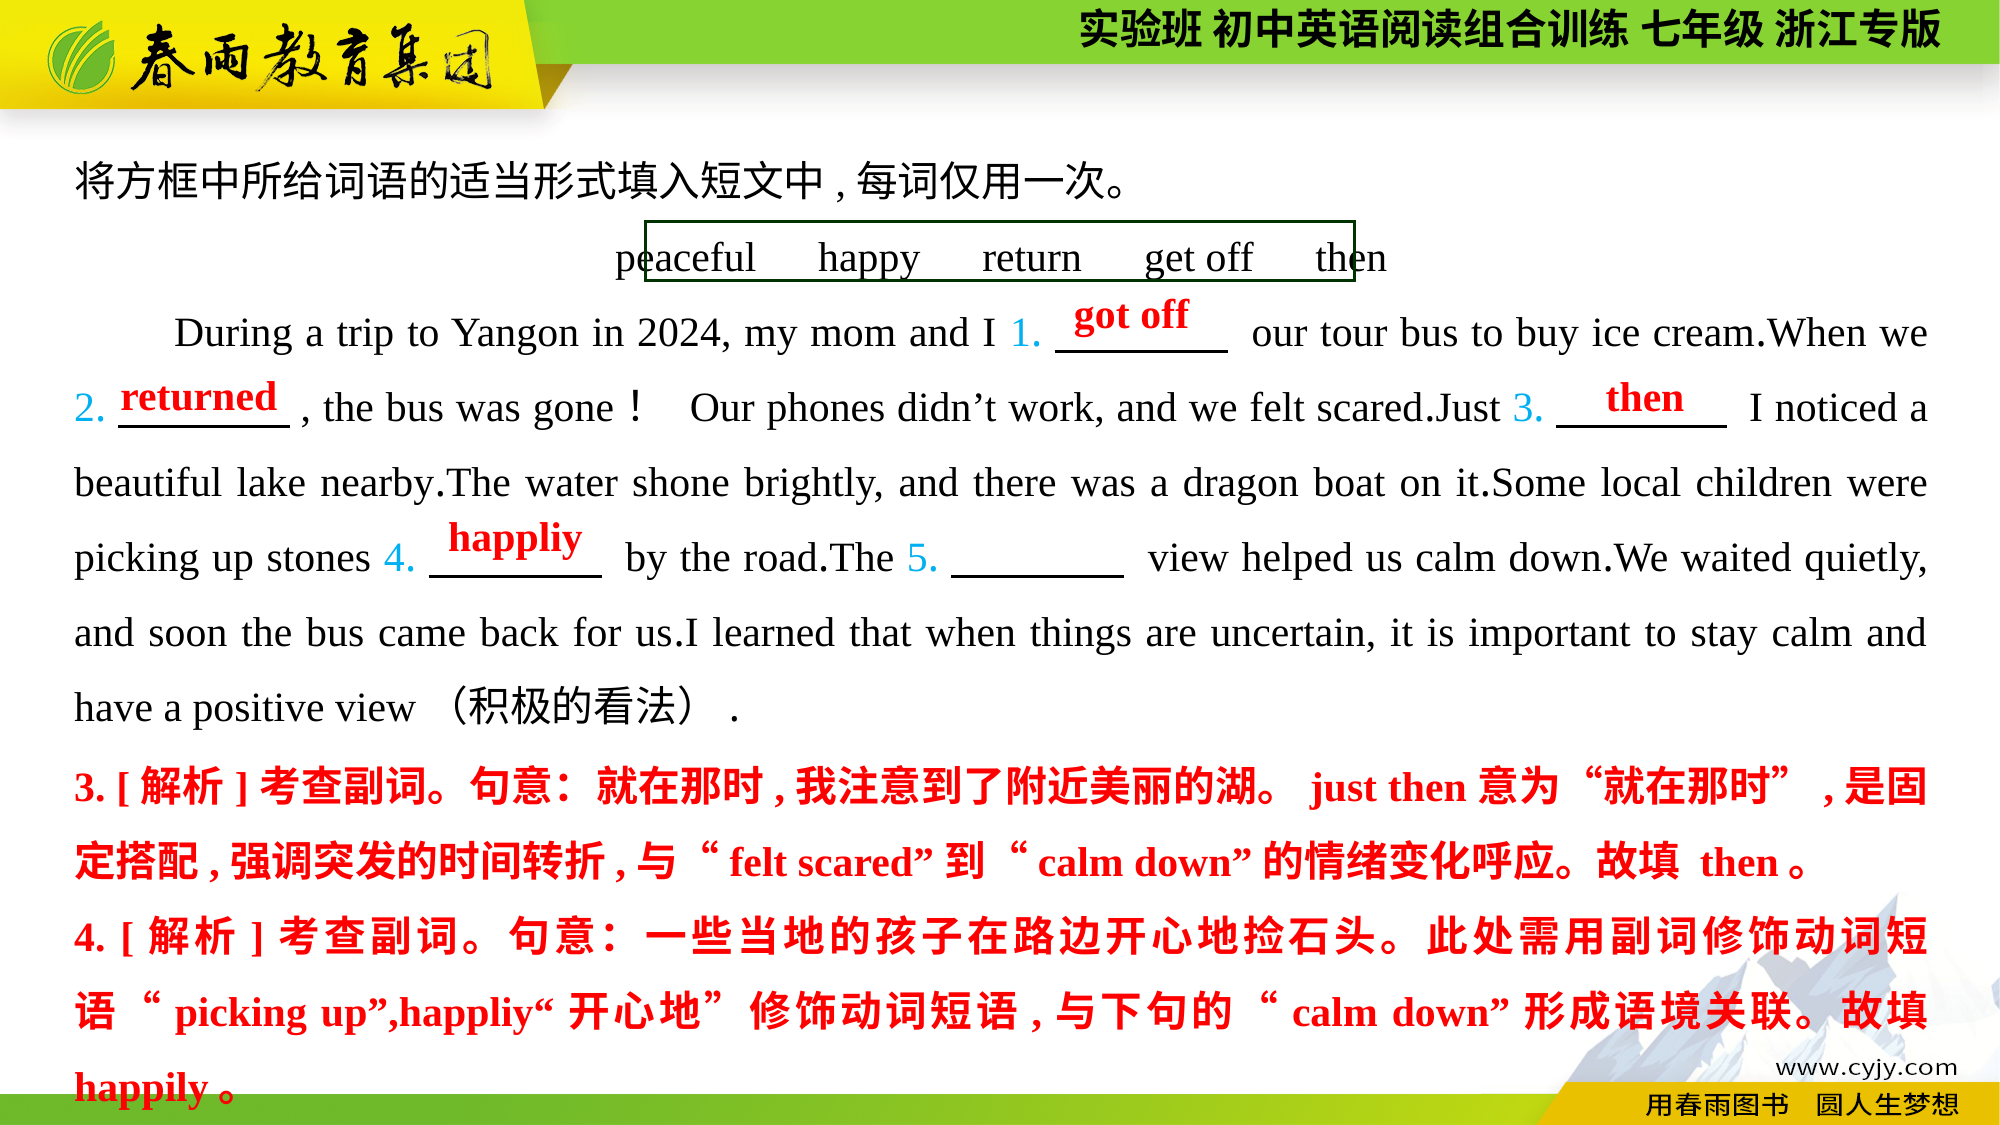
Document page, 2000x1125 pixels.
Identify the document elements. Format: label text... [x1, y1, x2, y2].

text_box returned [105, 361, 293, 426]
picture [0, 0, 2000, 1125]
text_box got off [1059, 279, 1205, 345]
text_box [645, 221, 1355, 281]
text_box 3. [解析]考查副词。句意：就在那时,我注意到了附近美丽的湖。just then意为“就在那时”,是固定搭配,强调突发的时间转折,与“felt scared”到“calm down”的情绪变化呼应。故填 then。 4. [解析]考查副词。句意：一些当地的孩子在路边开心地捡石头。此处需用副词修饰动词短语“picking up”,happliy“开心地”修饰动词短语,与下句的“calm down”形成语境关联。故填 happily。 [59, 727, 1944, 1118]
text_box then [1590, 362, 1700, 428]
text_box happliy [433, 502, 598, 568]
list 将方框中所给词语的适当形式填入短文中,每词仅用一次。 peaceful happy return get off then During a trip to Yangon in 2024, my mom and I 1. our tour bus to buy ice cream.When we 2. , the bus was gone！ Our phones didn’t work, and we felt scared.Just 3. I noticed a beautiful lake nearby.The water shone brightly, and there was a dragon boat on it.Some local children were picking up stones 4. by the road.The 5. view helped us calm down.We waited quietly, and soon the bus came back for us.I learned that when things are uncertain, it is important to stay calm and have a positive view（积极的看法）. [59, 122, 1944, 727]
